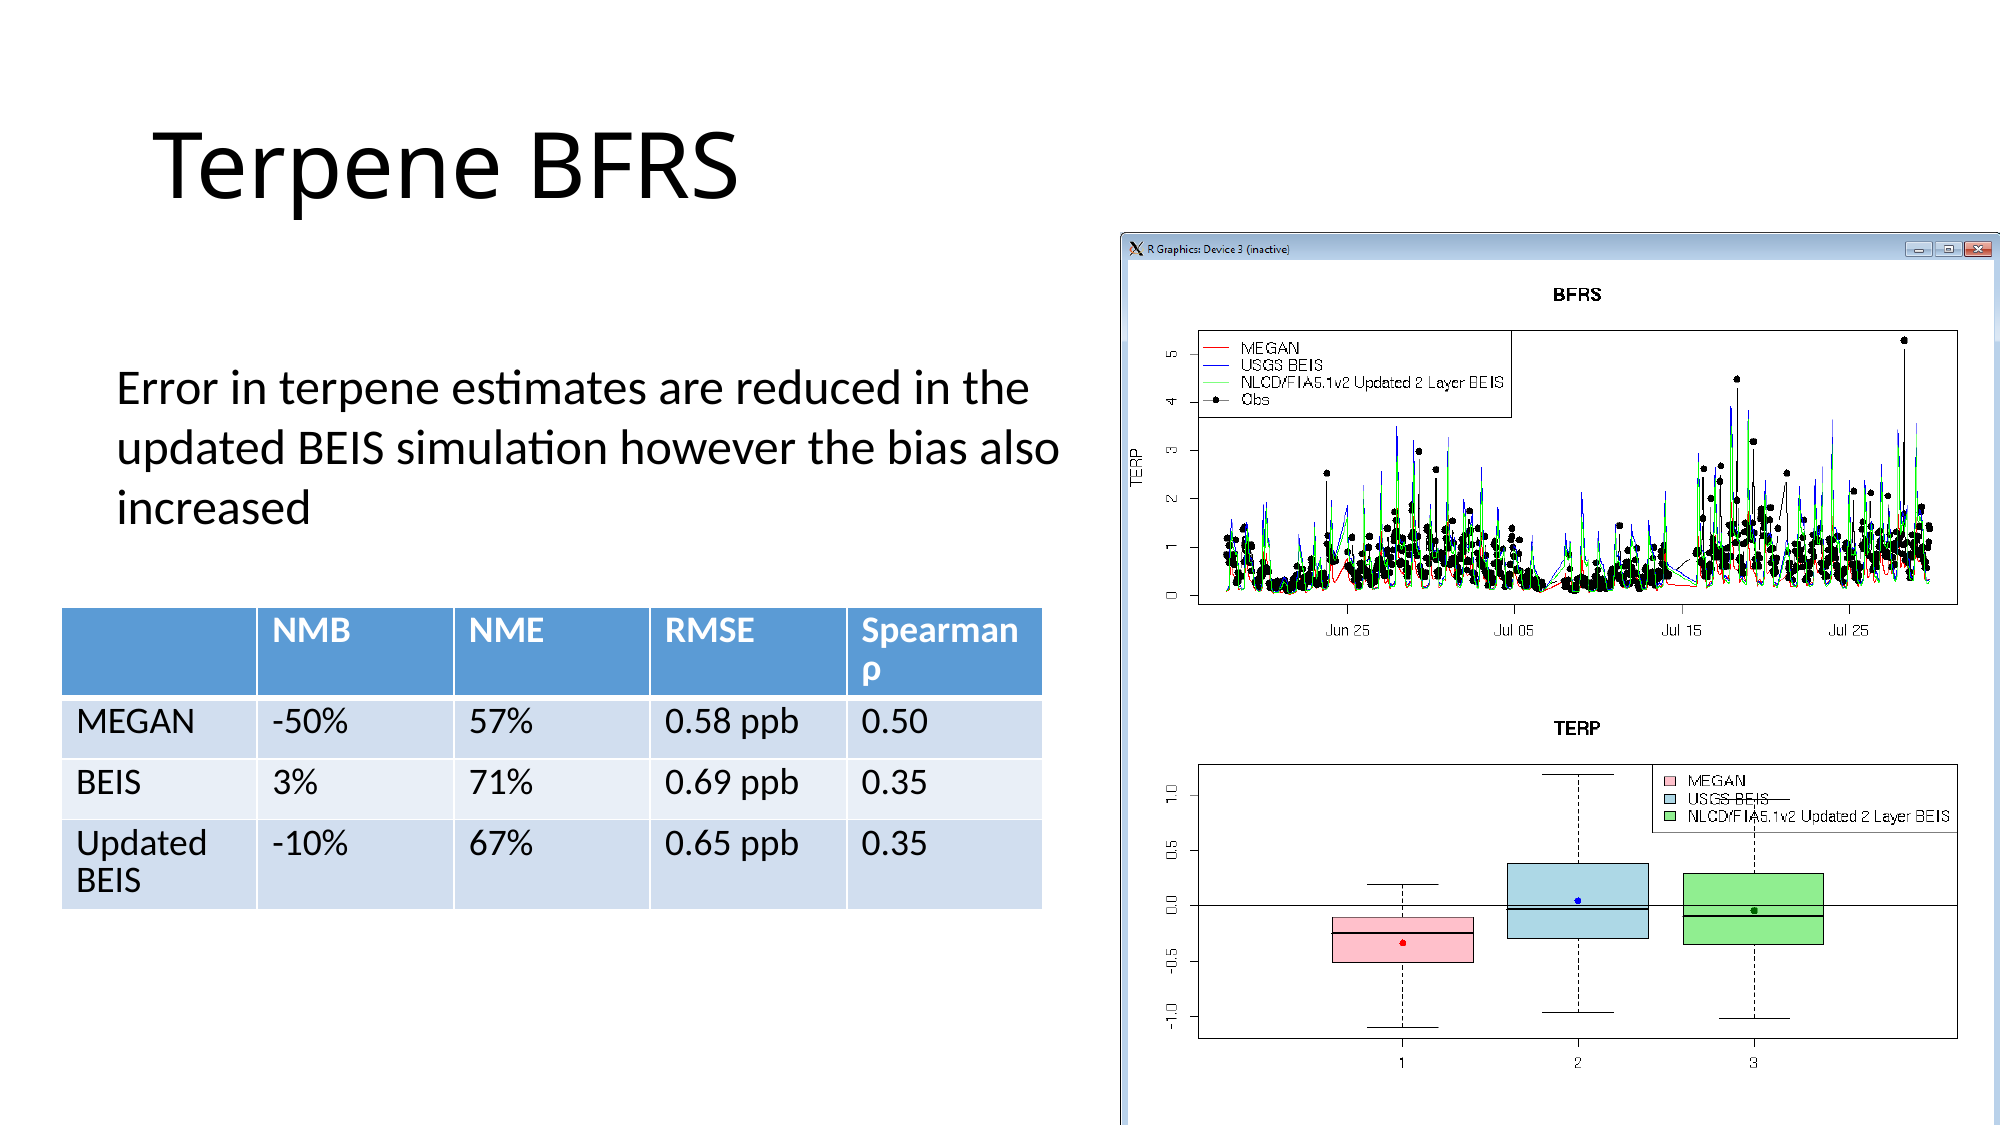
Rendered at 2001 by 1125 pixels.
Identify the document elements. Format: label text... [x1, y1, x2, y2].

table_cell Updated BEIS [62, 820, 256, 909]
table_header NMB [258, 608, 453, 695]
table_cell MEGAN [62, 701, 256, 758]
table_cell 0.65 ppb [651, 820, 846, 909]
table_cell 57% [455, 701, 649, 758]
table_cell -10% [258, 820, 453, 909]
table_cell 0.50 [848, 701, 1042, 758]
table_header Spearman ρ [848, 608, 1042, 695]
table_header NME [455, 608, 649, 695]
title Terpene BFRS [137, 59, 1863, 278]
table_cell 3% [258, 760, 453, 819]
picture [1120, 232, 2000, 1125]
table_cell 0.35 [848, 760, 1042, 819]
table_cell 67% [455, 820, 649, 909]
table_cell 71% [455, 760, 649, 819]
table_cell 0.35 [848, 820, 1042, 909]
table_cell BEIS [62, 760, 256, 819]
table_cell -50% [258, 701, 453, 758]
table_header RMSE [651, 608, 846, 695]
table_cell 0.69 ppb [651, 760, 846, 819]
text_box Error in terpene estimates are reduced in the updated BEIS simulation however the bias also increased [101, 346, 1104, 542]
table_header [62, 608, 256, 695]
table_cell 0.58 ppb [651, 701, 846, 758]
